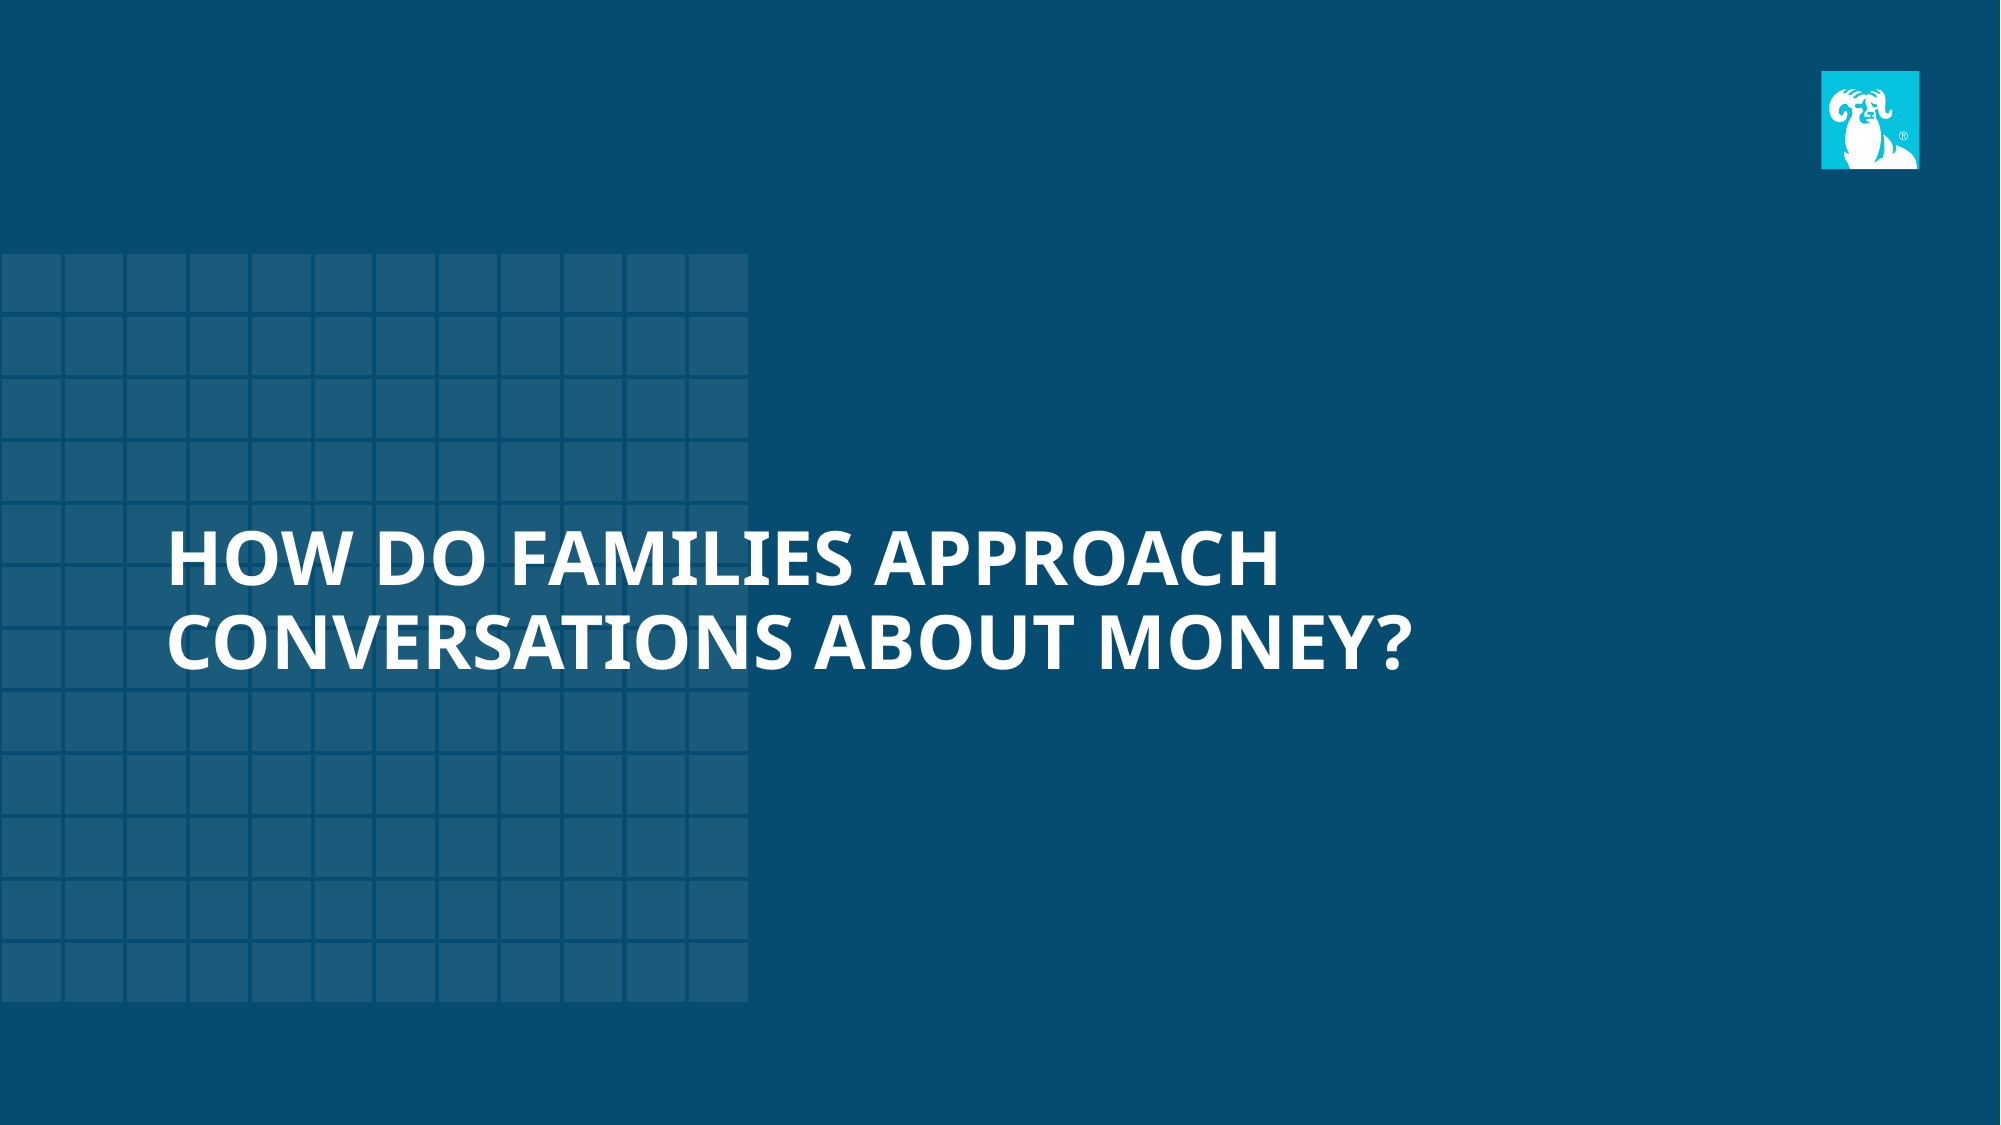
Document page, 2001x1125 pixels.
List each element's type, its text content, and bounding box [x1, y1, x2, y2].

title How do Families approach conversations about money? [165, 495, 1850, 709]
